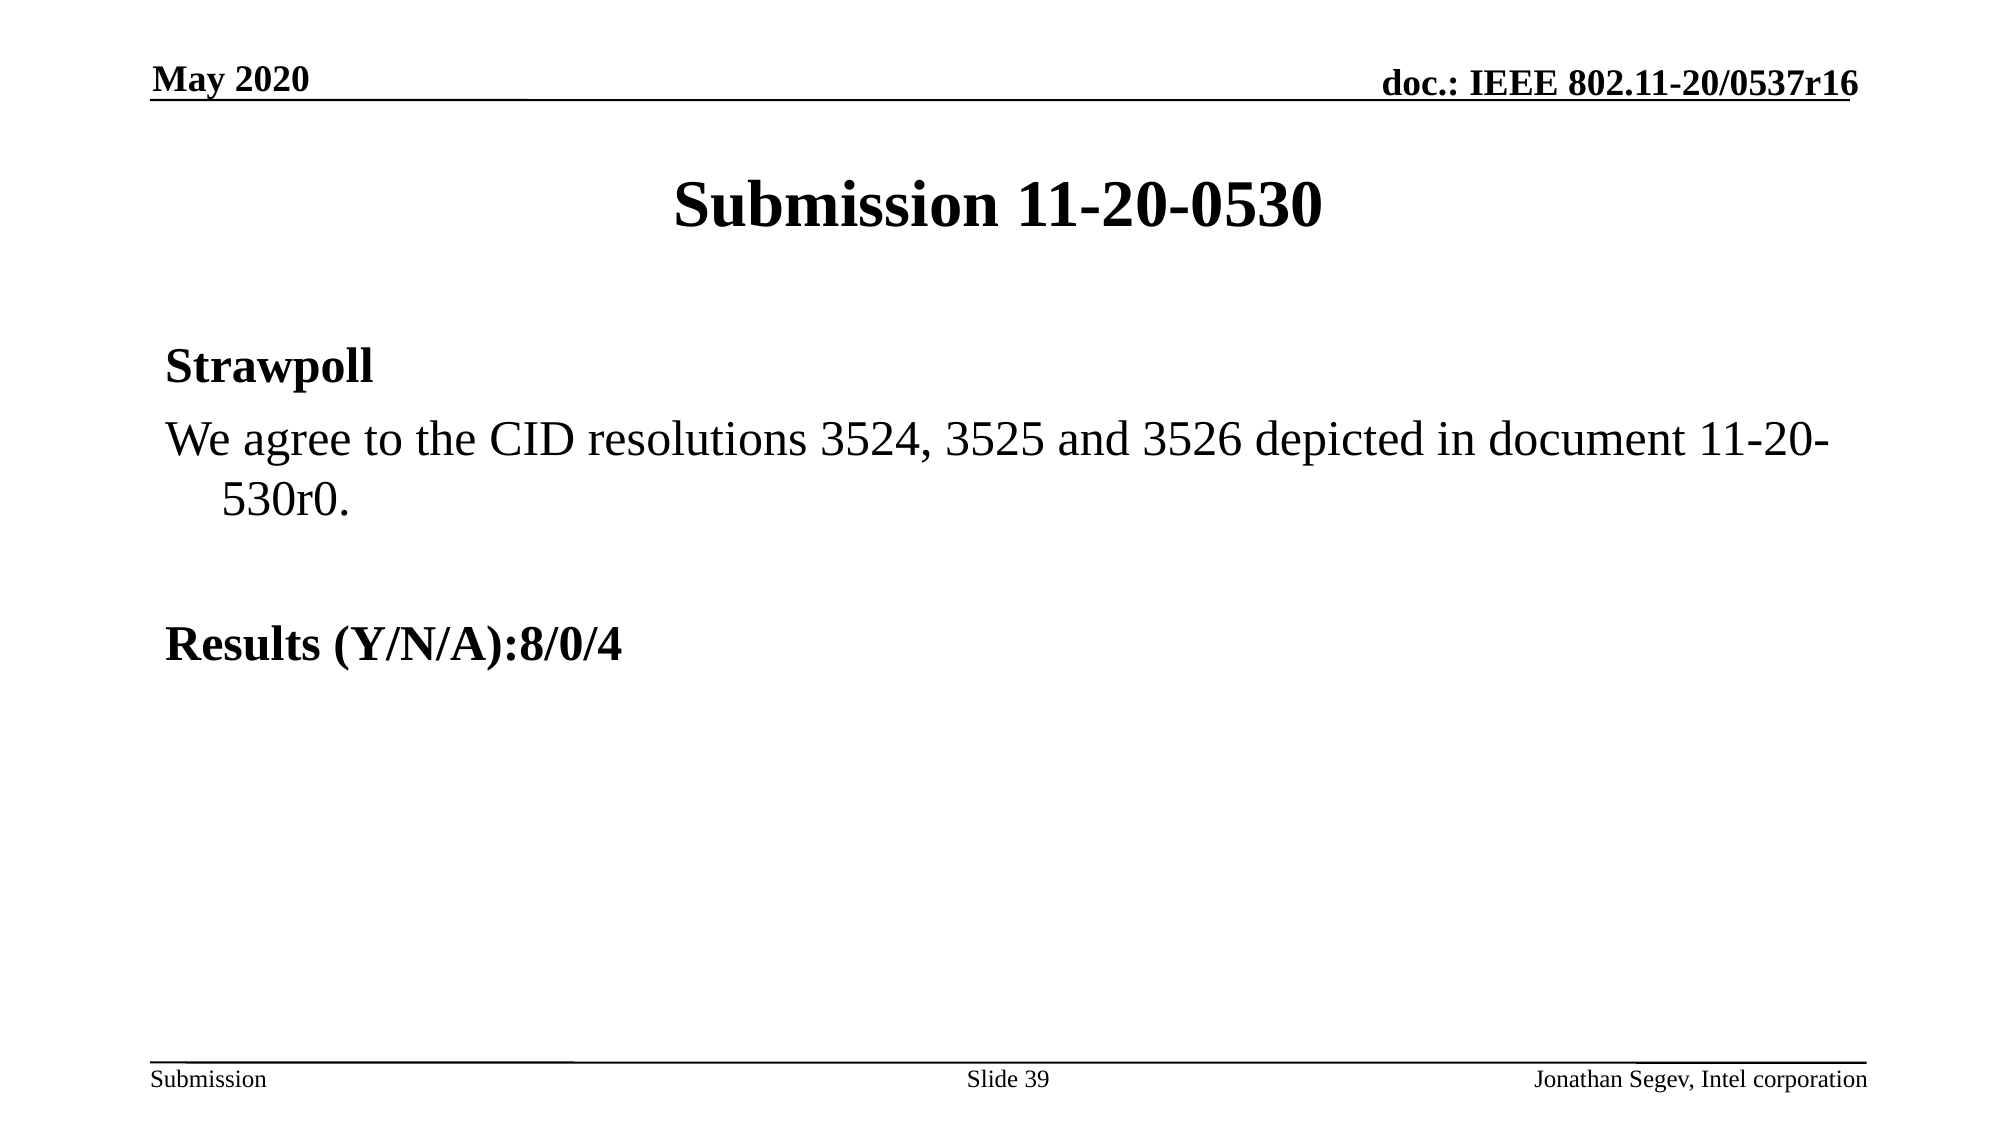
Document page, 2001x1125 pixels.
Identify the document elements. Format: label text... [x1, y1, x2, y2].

slide_number Slide 39 [950, 1061, 1067, 1123]
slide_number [152, 54, 563, 100]
footer Jonathan Segev, Intel corporation [1171, 1061, 1869, 1093]
list Strawpoll We agree to the CID resolutions 3524, 3525 and 3526 depicted in document 11-20-530r0. Results (Y/N/A):8/0/4 [149, 324, 1850, 1000]
title Submission 11-20-0530 [149, 112, 1850, 288]
